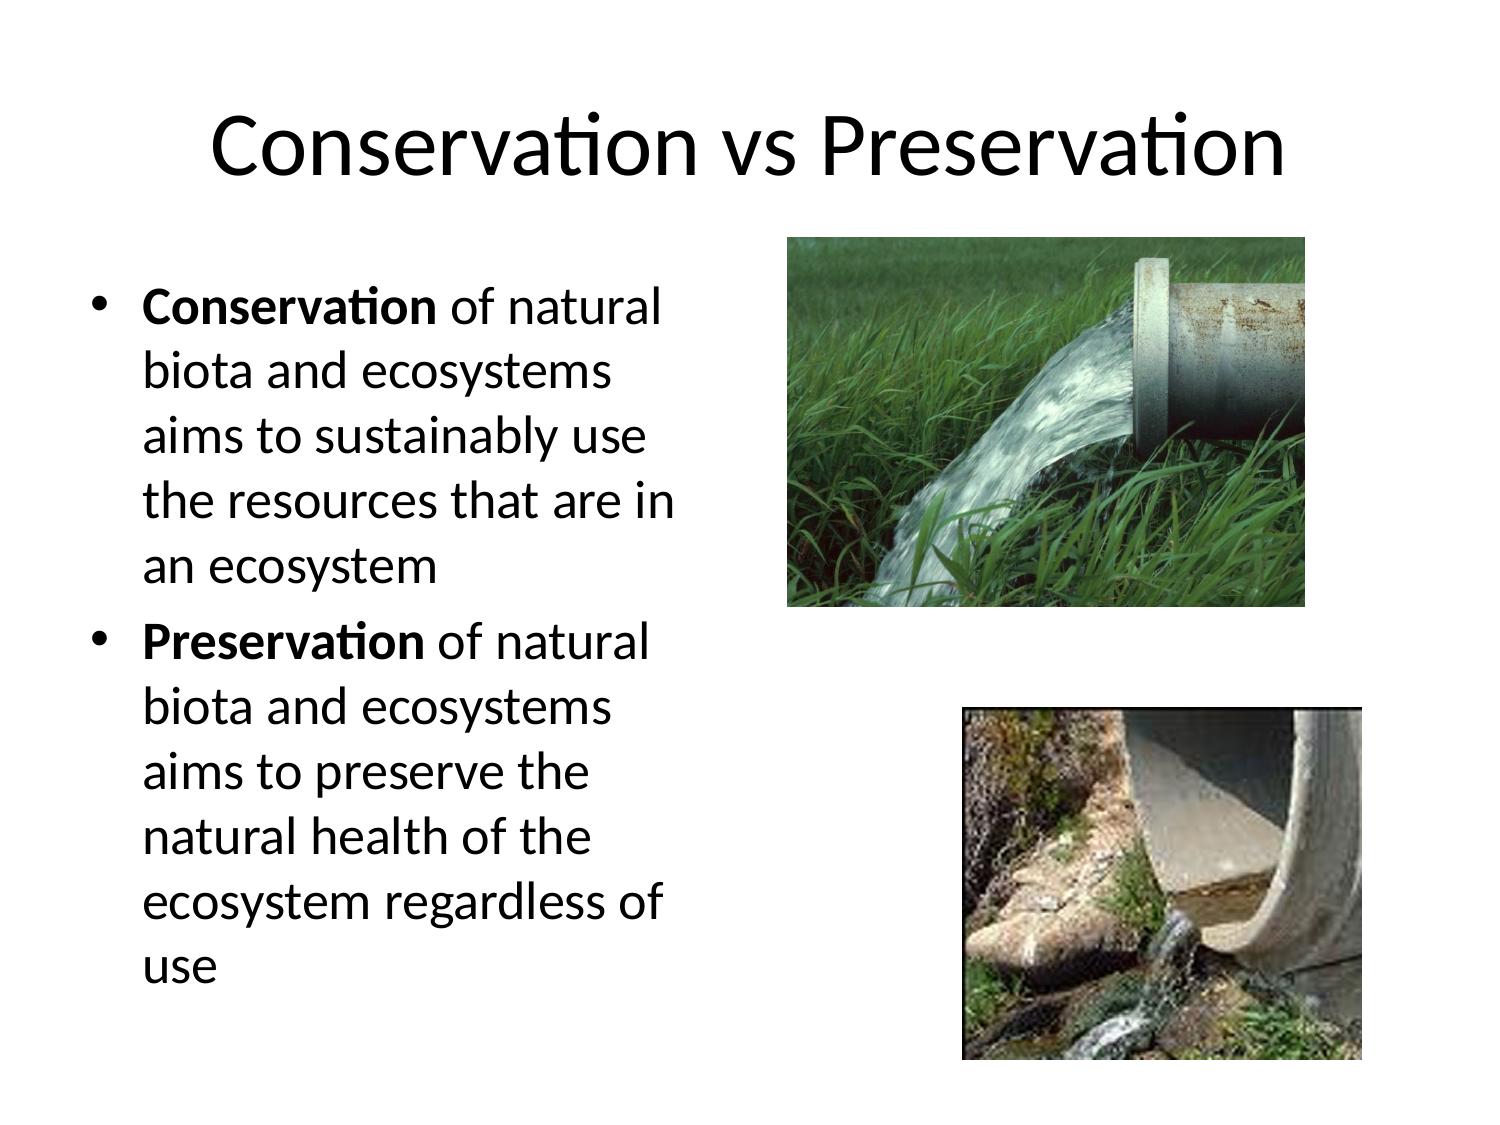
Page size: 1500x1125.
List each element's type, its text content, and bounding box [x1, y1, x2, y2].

title Conservation vs Preservation [75, 45, 1425, 233]
picture [962, 707, 1363, 1060]
picture [787, 237, 1305, 607]
list Conservation of natural biota and ecosystems aims to sustainably use the resources that are in an ecosystem Preservation of natural biota and ecosystems aims to preserve the natural health of the ecosystem regardless of use [75, 262, 738, 1005]
